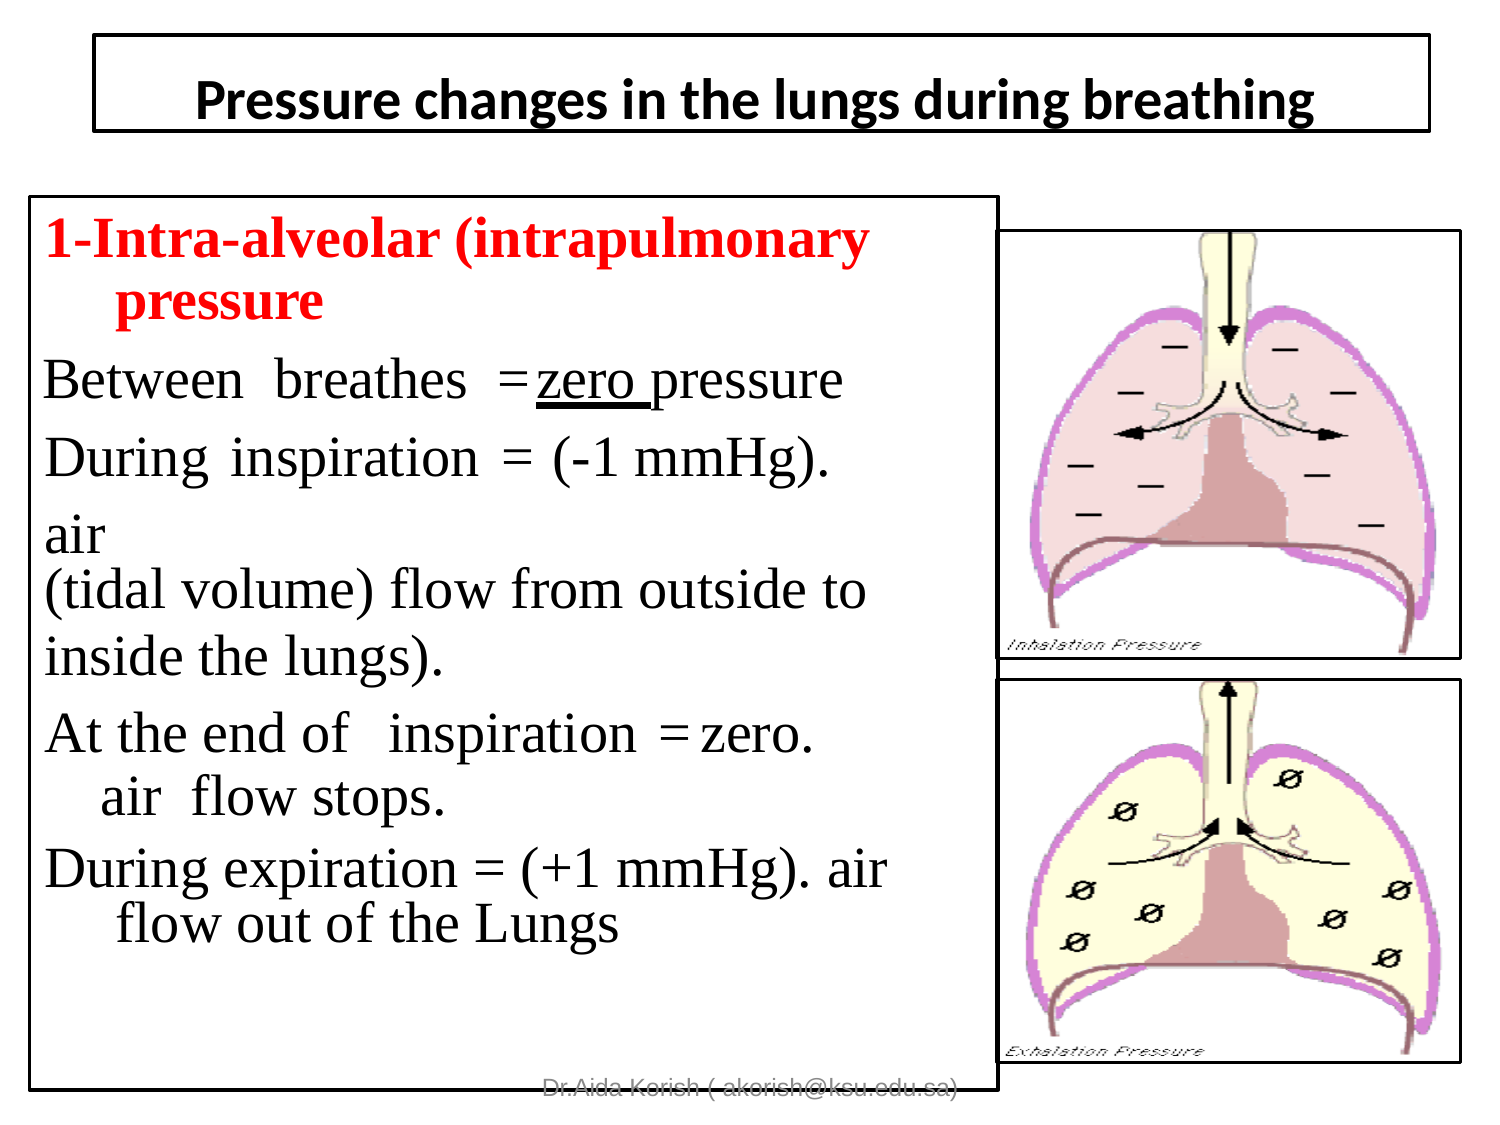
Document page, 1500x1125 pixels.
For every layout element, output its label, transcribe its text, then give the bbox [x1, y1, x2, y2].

text_box [996, 679, 1461, 1063]
footer Dr.Aida Korish ( akorish@ksu.edu.sa) [539, 1074, 962, 1125]
text_box [29, 196, 999, 1090]
text_box 1-Intra-alveolar (intrapulmonary pressure Between breathes = zero pressure During inspiration = (-1 mmHg). air (tidal volume) flow from outside to inside the lungs). At the end of inspiration = zero. air flow stops. During expiration = (+1 mmHg). air flow out of the Lungs [42, 206, 928, 954]
text_box [996, 230, 1461, 659]
text_box Pressure changes in the lungs during breathing [93, 35, 1430, 132]
